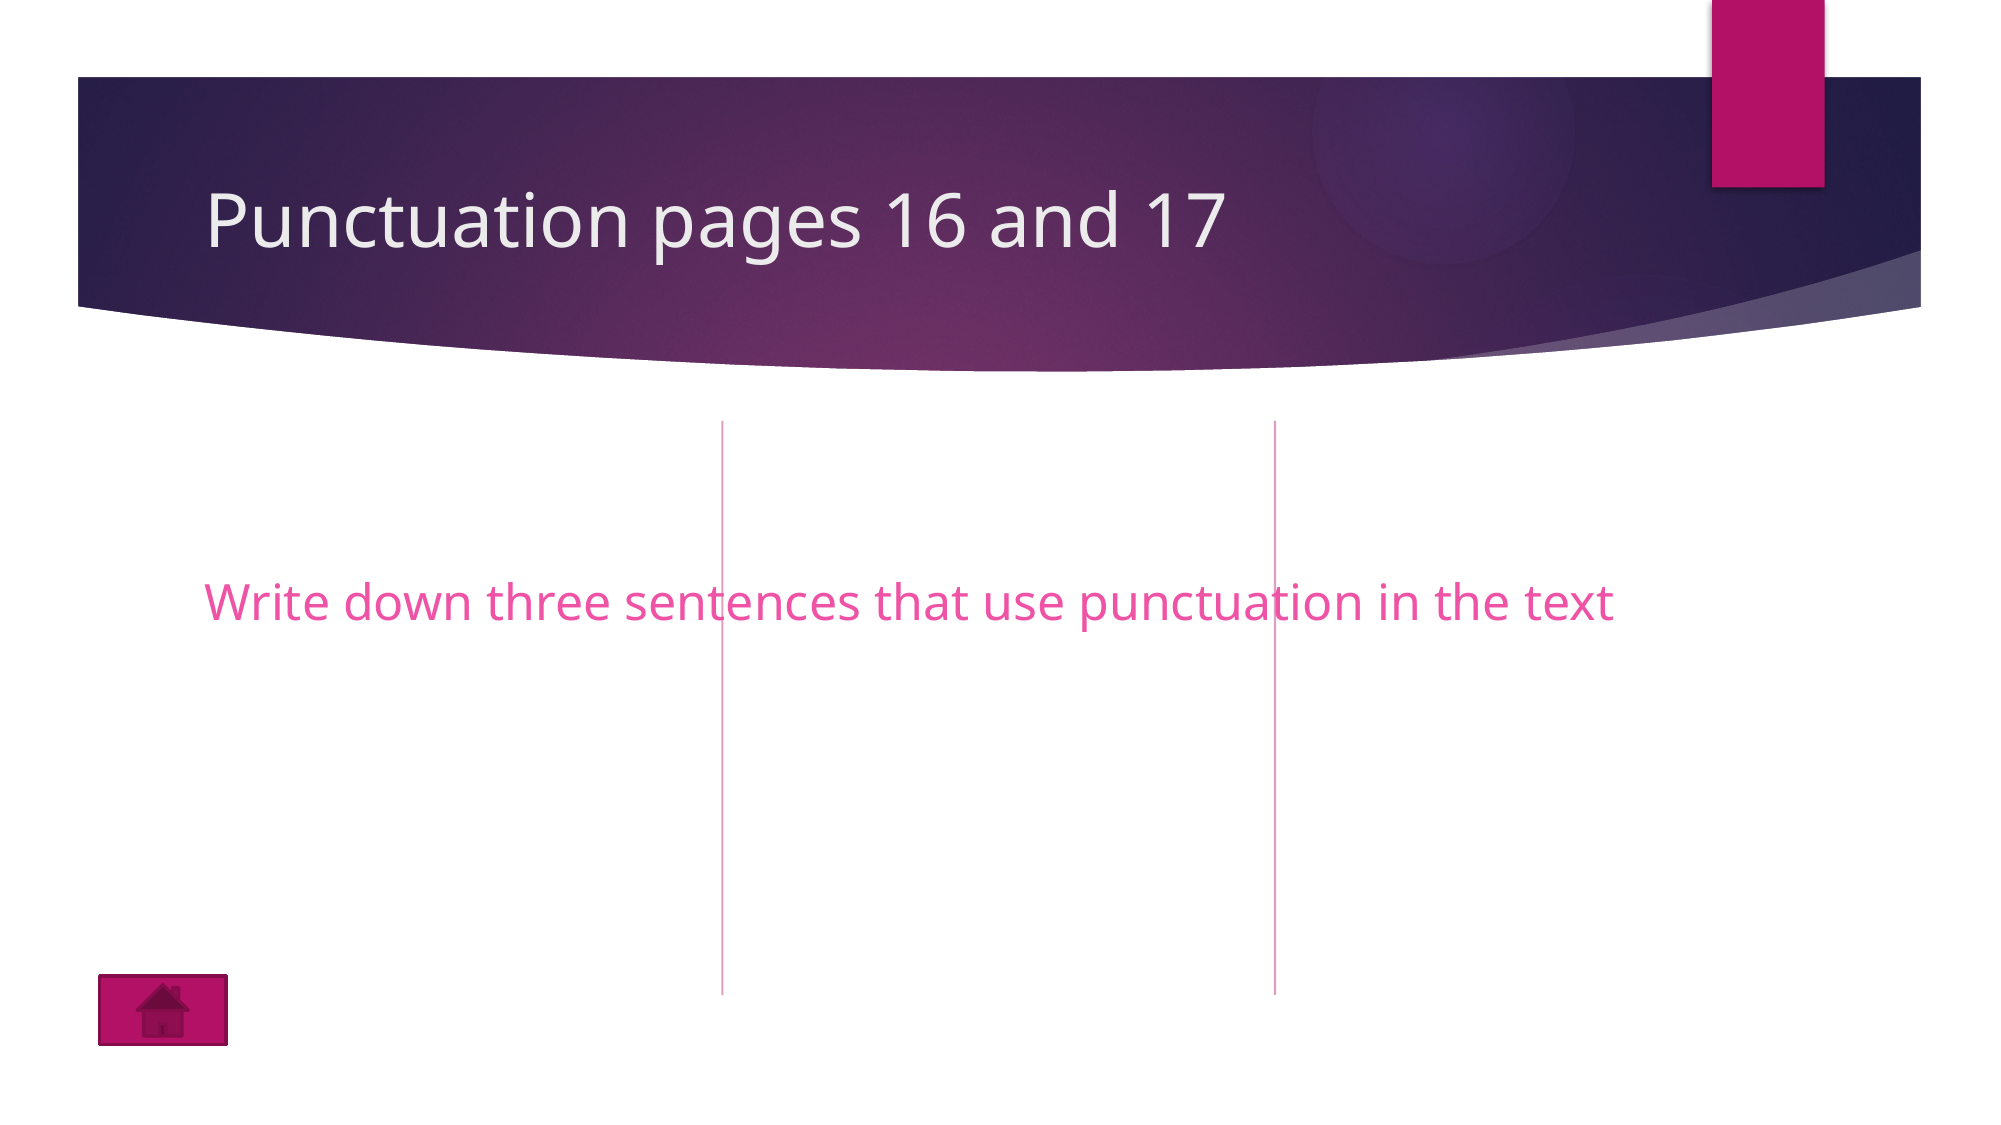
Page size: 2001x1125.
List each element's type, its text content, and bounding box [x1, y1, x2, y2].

title Punctuation pages 16 and 17 [189, 159, 1638, 276]
list Write down three sentences that use punctuation in the text [189, 492, 1638, 638]
text_box [98, 974, 228, 1046]
